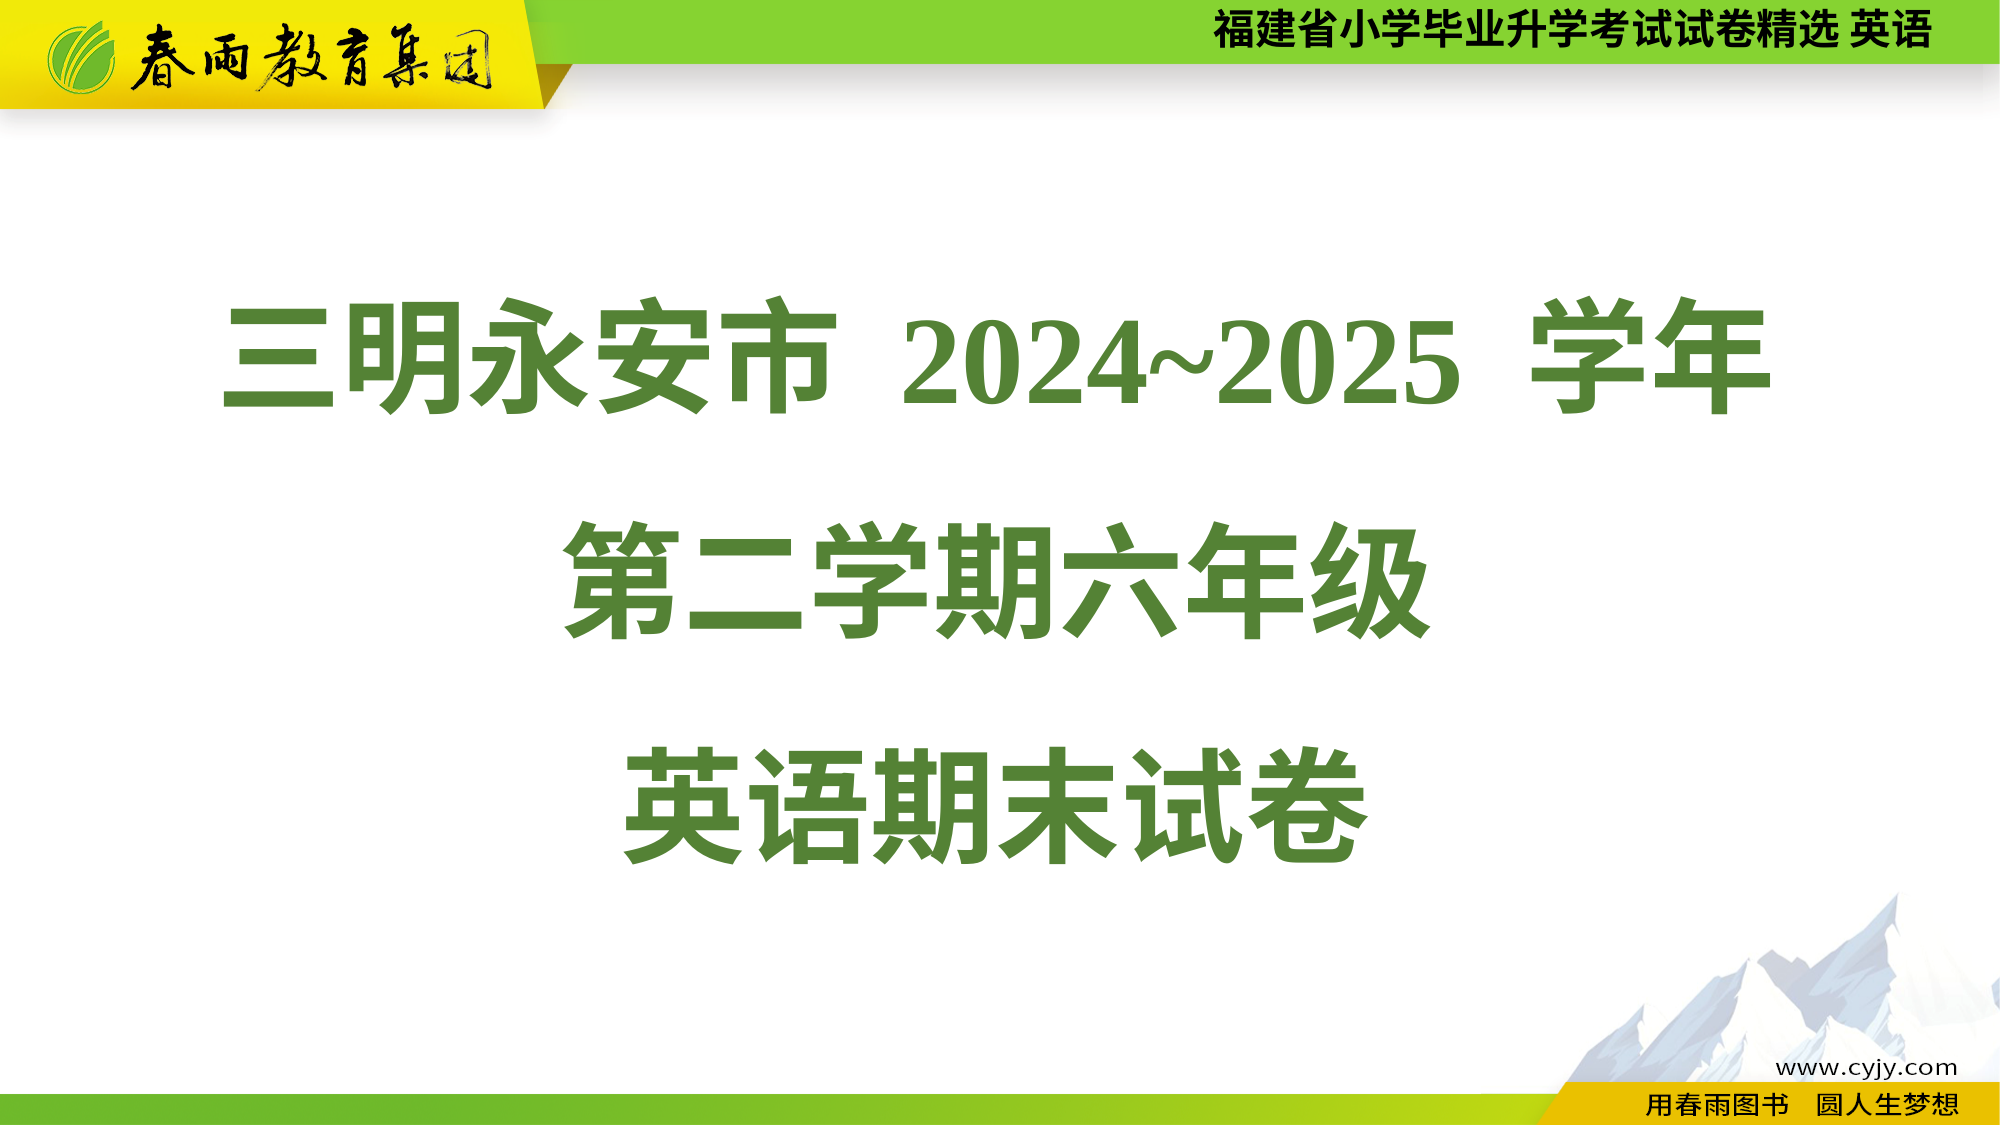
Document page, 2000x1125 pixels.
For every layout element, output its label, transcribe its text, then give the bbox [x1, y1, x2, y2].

text_box 三明永安市 2024~2025 学年 第二学期六年级 英语期末试卷 [0, 196, 1996, 886]
picture [0, 0, 2000, 1125]
